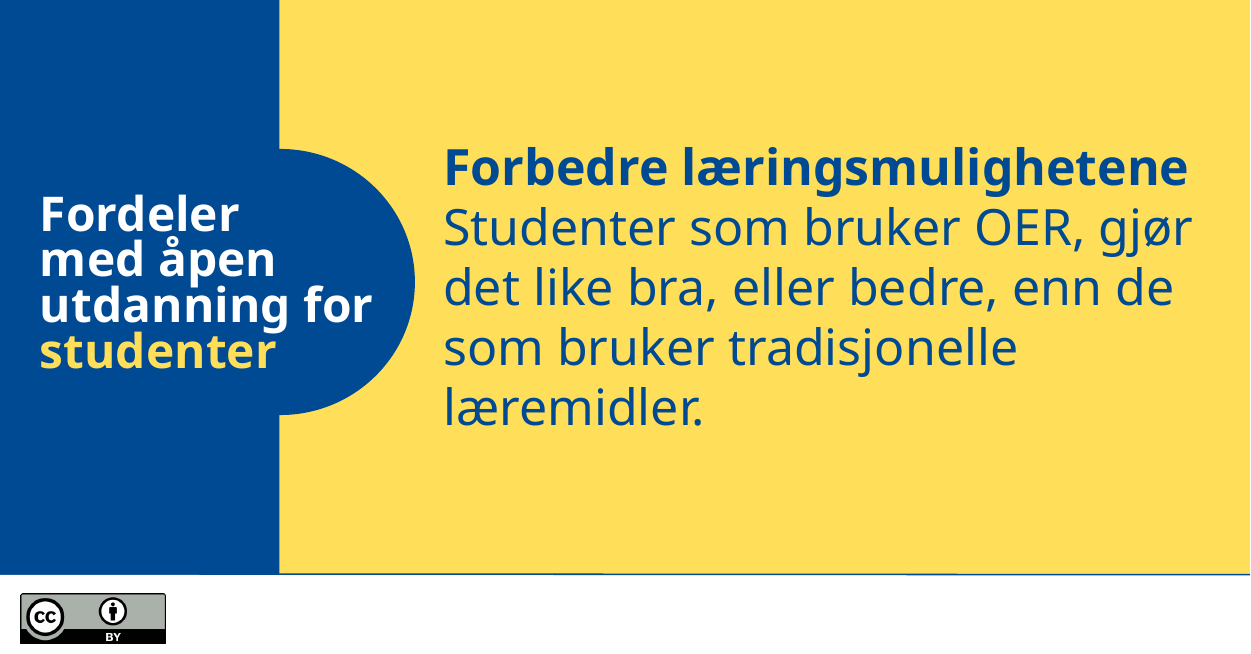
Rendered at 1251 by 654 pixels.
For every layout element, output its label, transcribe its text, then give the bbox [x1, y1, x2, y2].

picture [20, 592, 166, 645]
text_box Forbedre læringsmulighetene Studenter som bruker OER, gjør det like bra, eller bedre, enn de som bruker tradisjonelle læremidler. [428, 120, 1250, 451]
text_box [195, 148, 366, 179]
text_box Fordeler med åpen utdanning for studenter [24, 179, 420, 393]
text_box [0, 582, 1250, 654]
text_box [206, 393, 355, 416]
text_box [0, 0, 280, 573]
